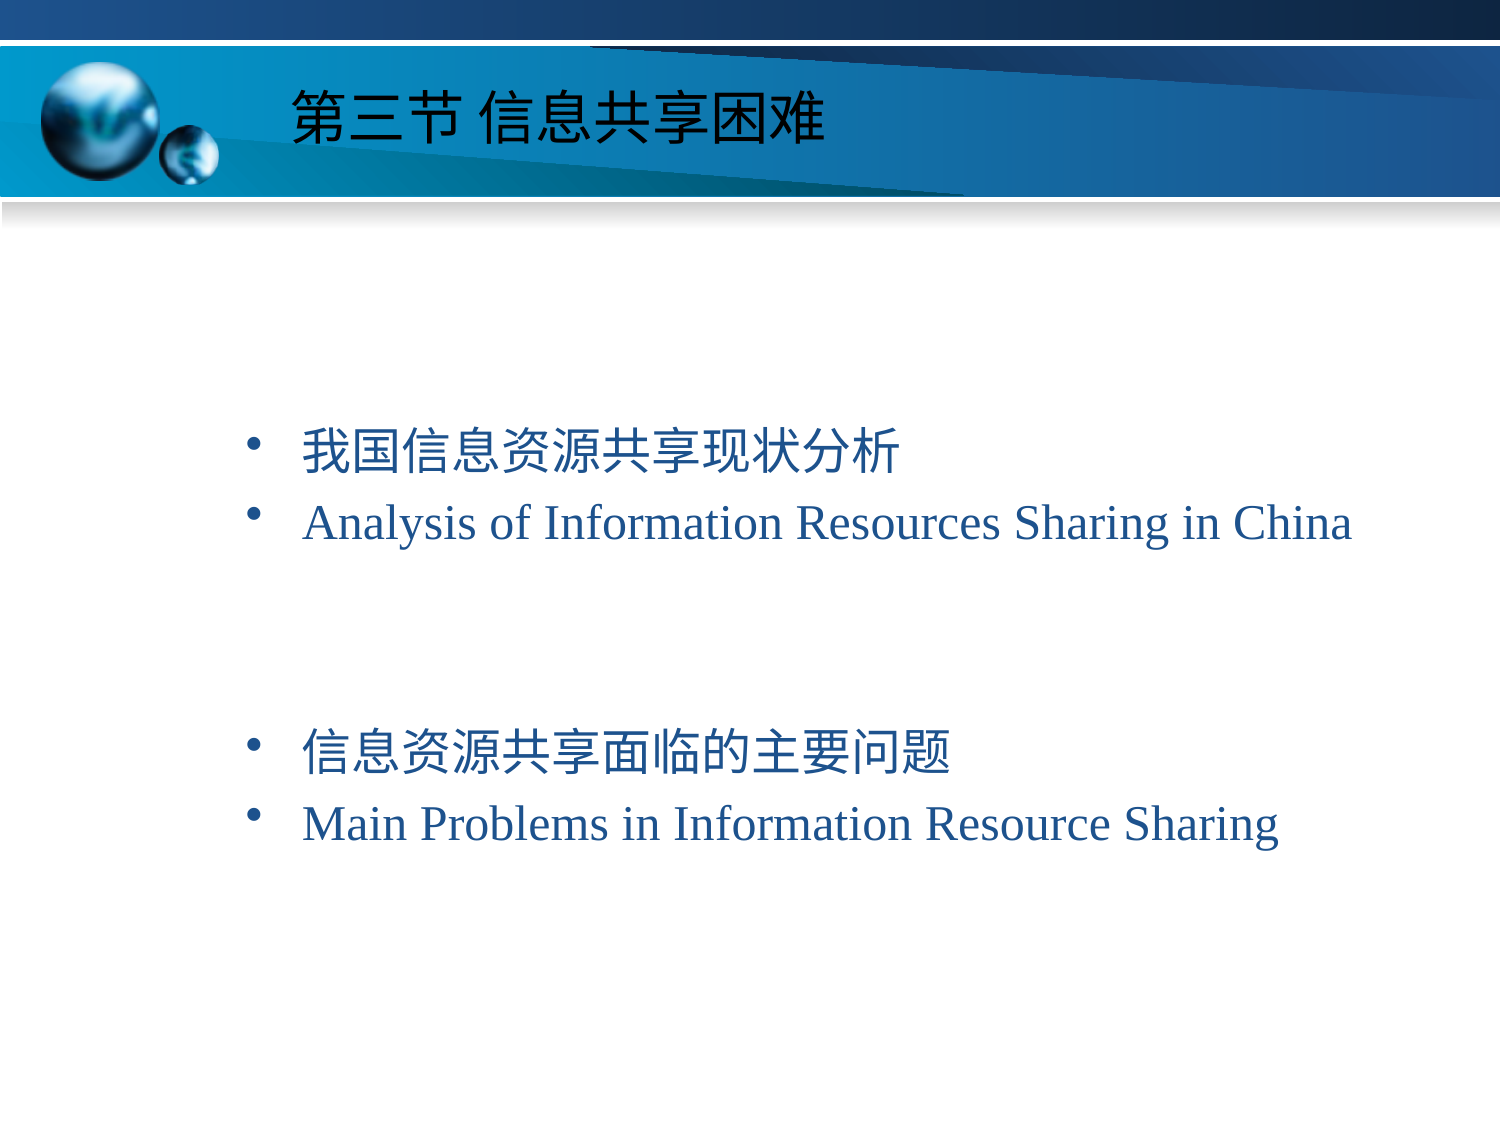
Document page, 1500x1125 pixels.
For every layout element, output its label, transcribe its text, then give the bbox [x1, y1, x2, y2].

text_box 我国信息资源共享现状分析 Analysis of Information Resources Sharing in China [230, 412, 1412, 558]
picture [42, 63, 159, 180]
text_box 信息资源共享面临的主要问题 Main Problems in Information Resource Sharing [230, 712, 1447, 858]
picture [160, 126, 218, 184]
title 第三节 信息共享困难 [274, 44, 1363, 188]
